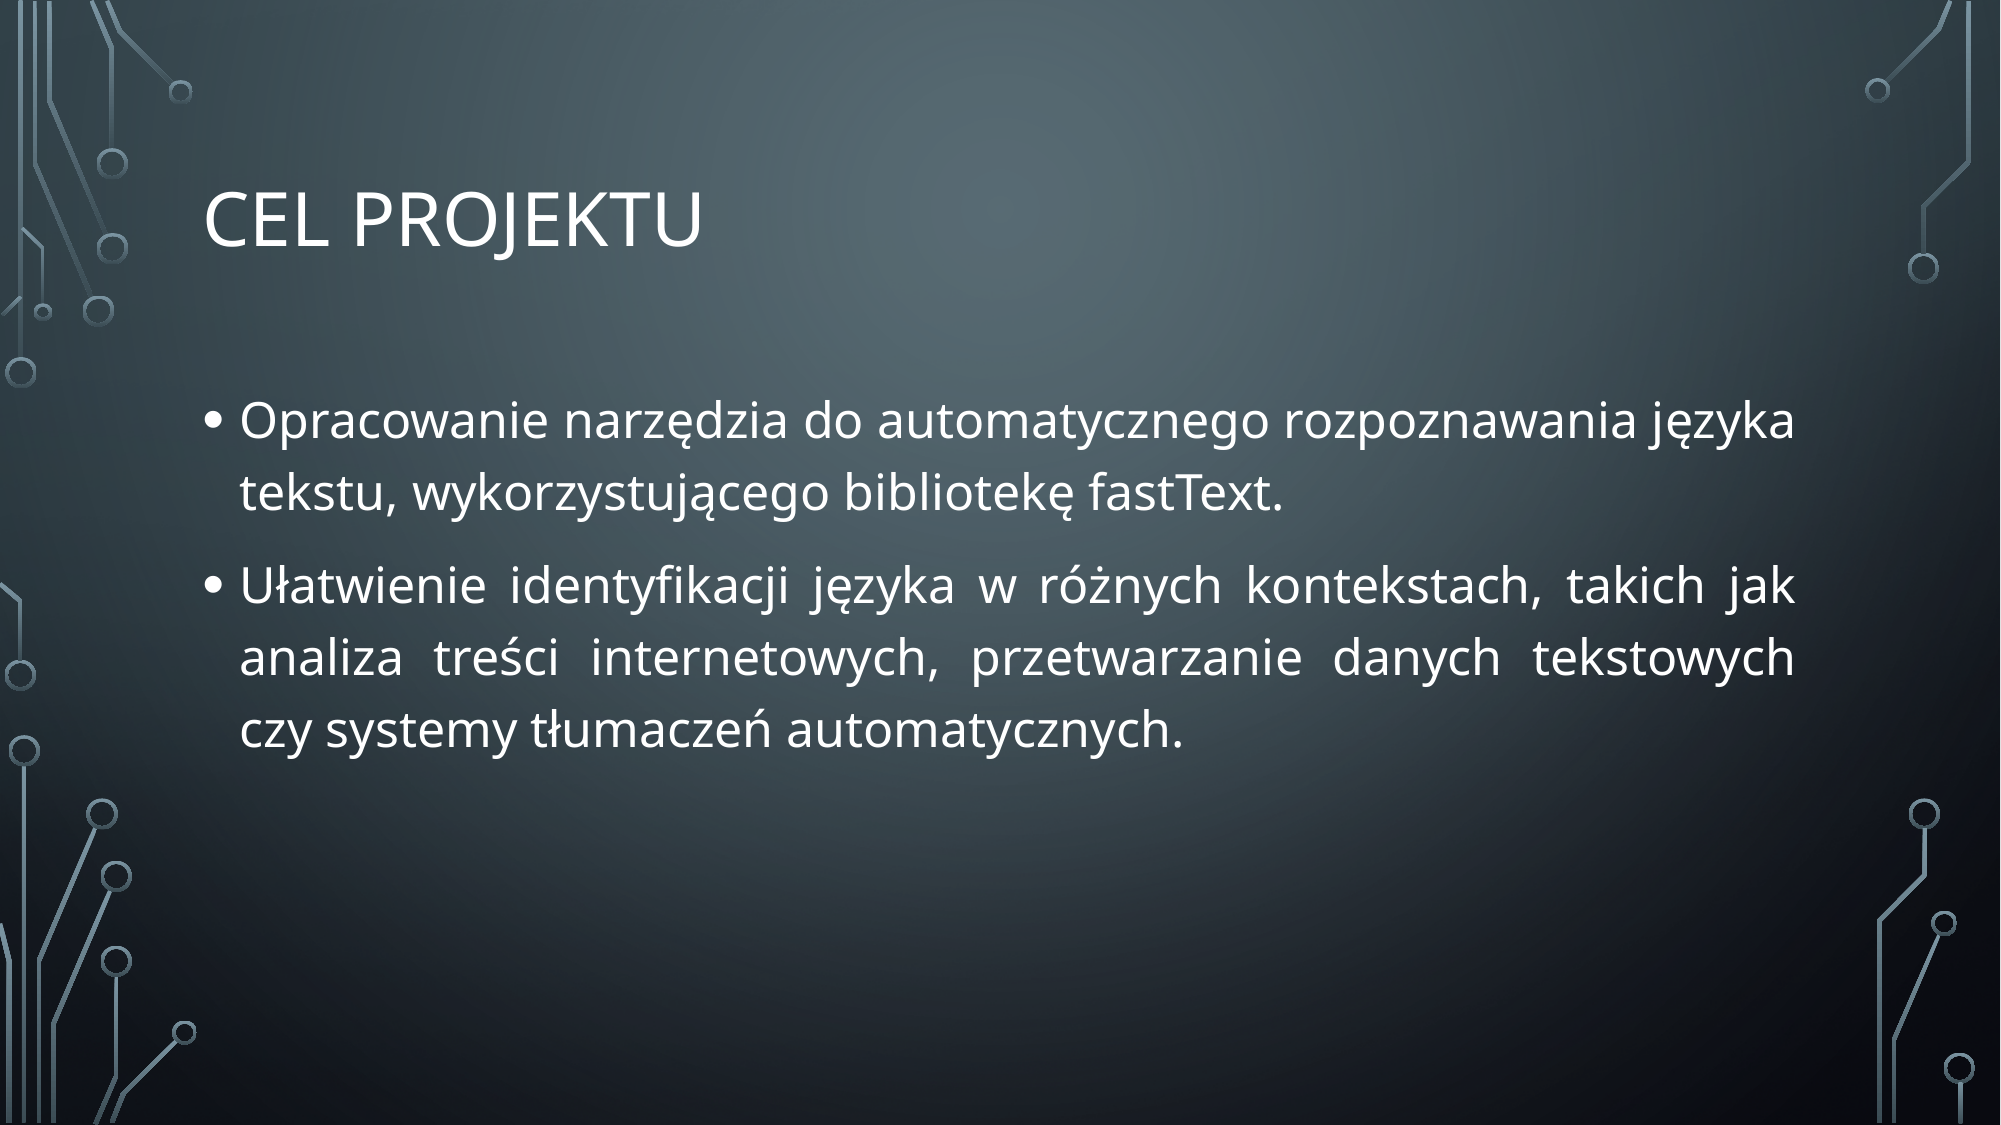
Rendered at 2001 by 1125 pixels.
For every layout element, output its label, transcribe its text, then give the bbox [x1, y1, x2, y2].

list Opracowanie narzędzia do automatycznego rozpoznawania języka tekstu, wykorzystującego bibliotekę fastText. Ułatwienie identyfikacji języka w różnych kontekstach, takich jak analiza treści internetowych, przetwarzanie danych tekstowych czy systemy tłumaczeń automatycznych. [187, 369, 1813, 950]
title Cel projektu [187, 101, 1813, 344]
